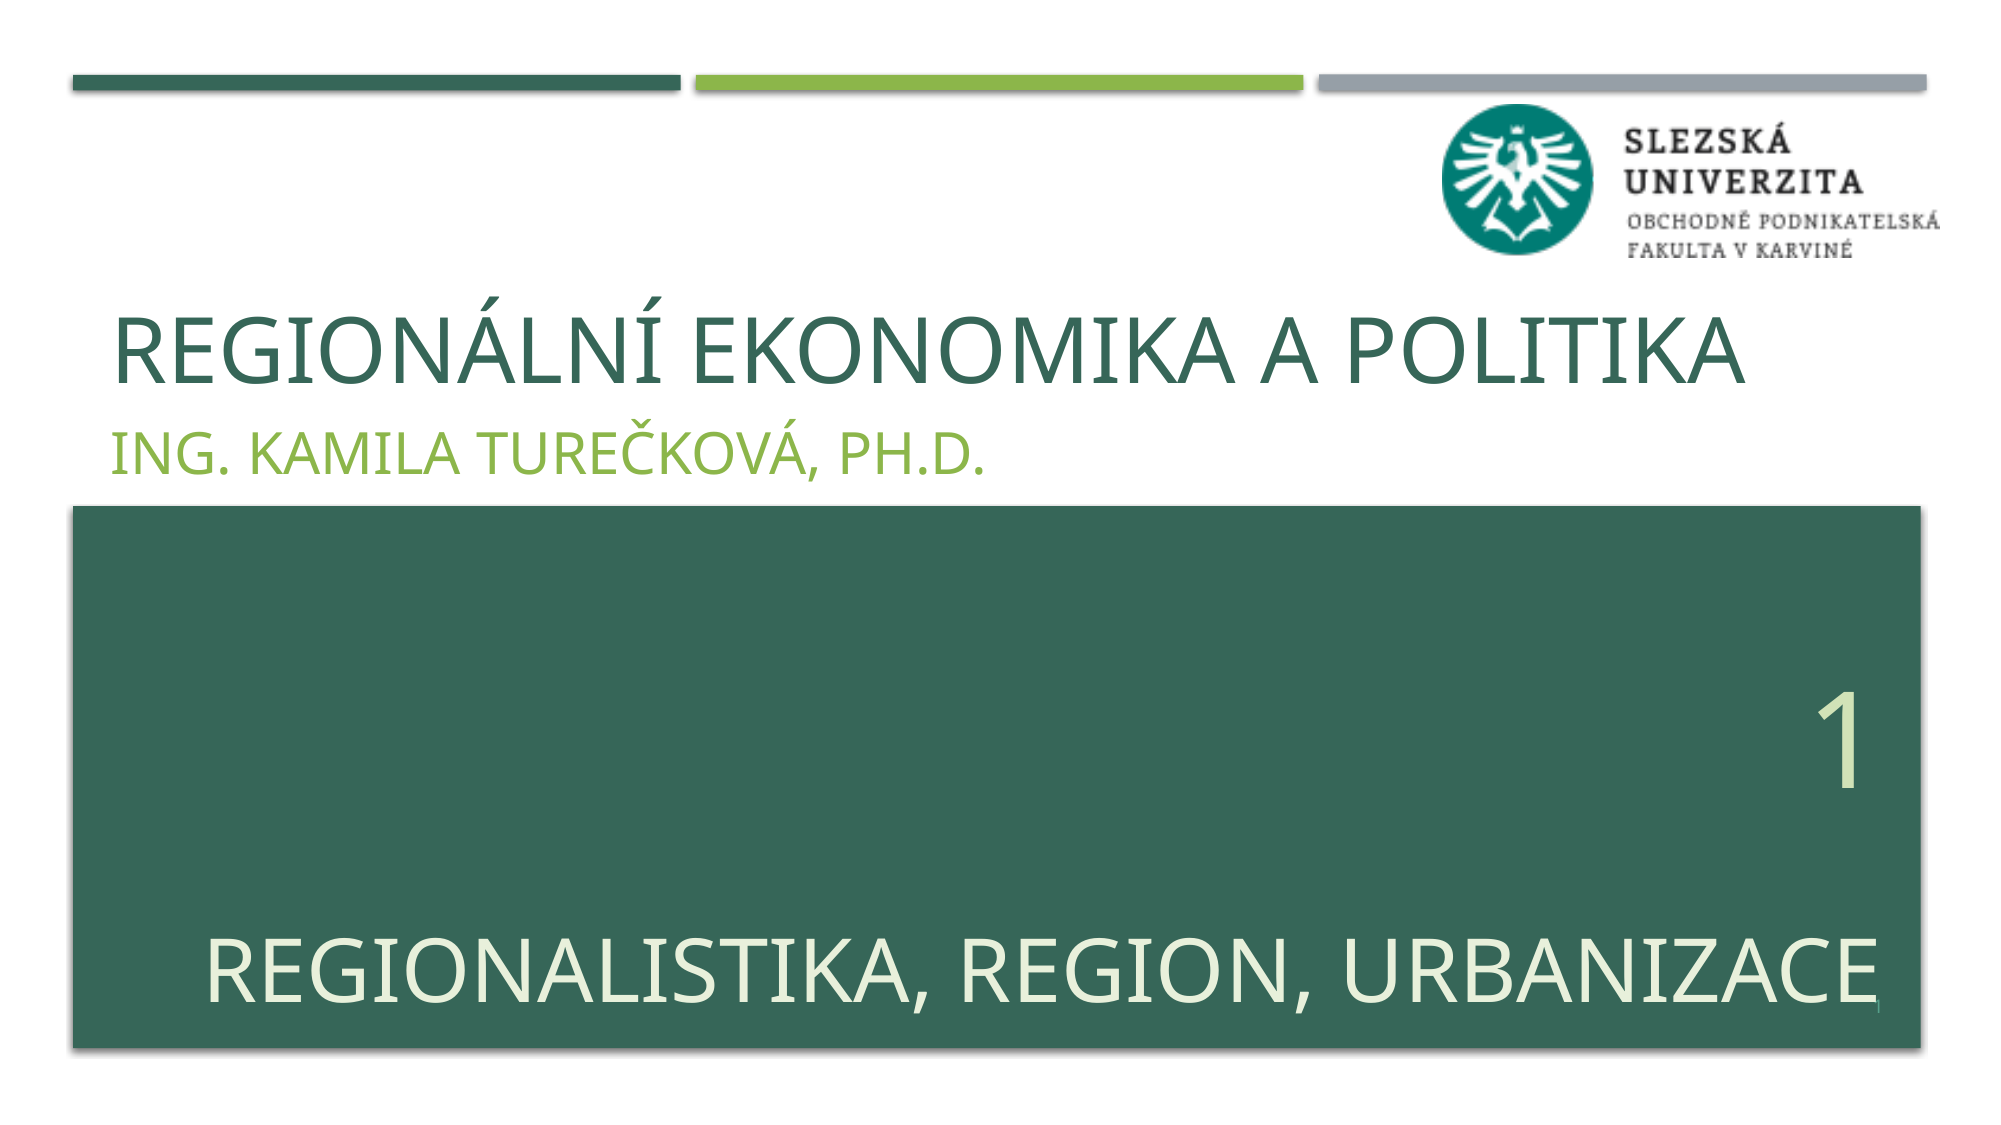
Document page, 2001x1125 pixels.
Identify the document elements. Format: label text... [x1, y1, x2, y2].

slide_number 1 [1732, 977, 1899, 1037]
picture [1442, 103, 1940, 259]
title Regionální ekonomika a politika [95, 167, 1899, 409]
subtitle Ing. Kamila Turečková, Ph.D. [95, 409, 1899, 507]
text_box 1 Regionalistika, region, urbanizace [95, 646, 1899, 1032]
